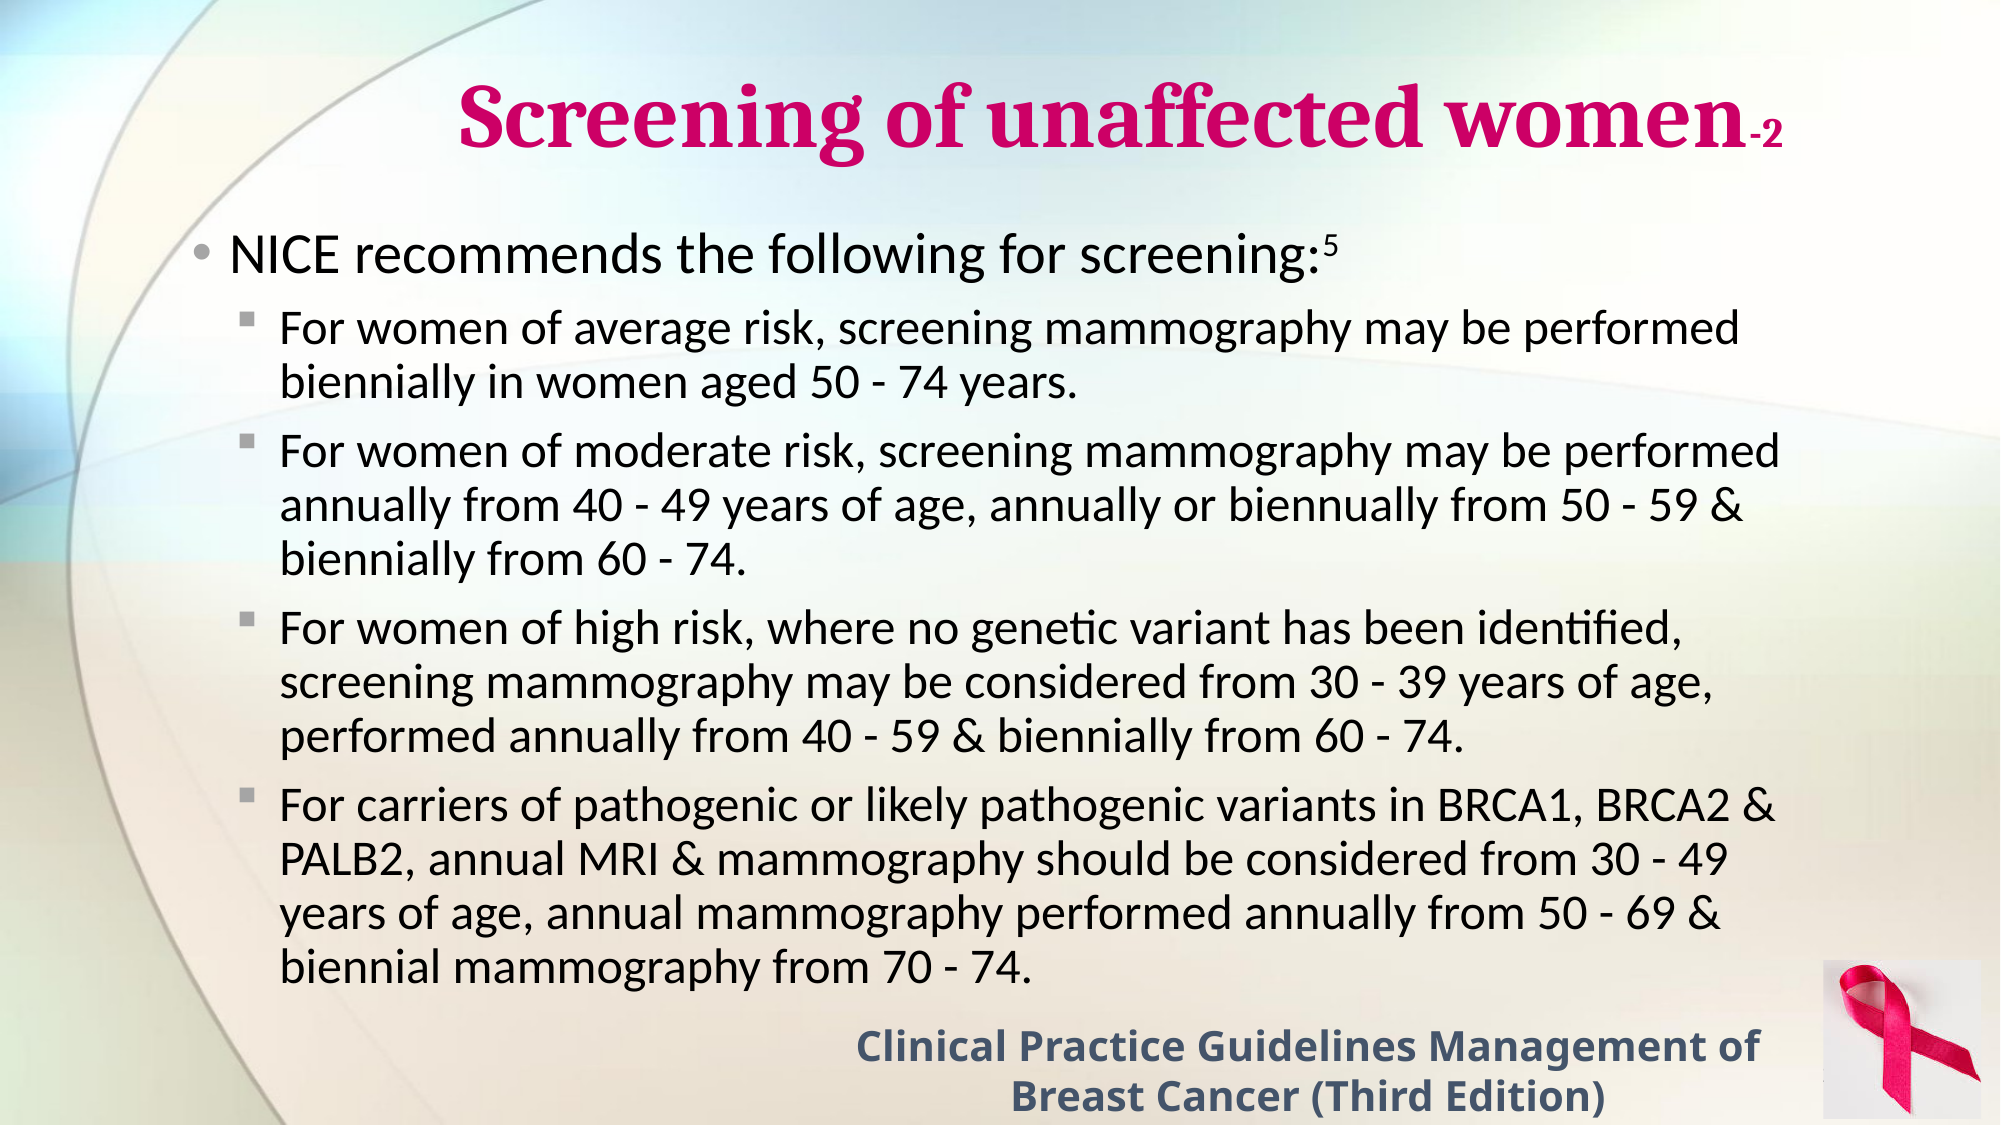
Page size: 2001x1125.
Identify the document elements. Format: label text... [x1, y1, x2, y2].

slide_number 22 [1325, 1042, 1813, 1103]
title Screening of unaffected women-2 [381, 44, 1863, 287]
list NICE recommends the following for screening:5 For women of average risk, screening mammography may be performed biennially in women aged 50 - 74 years. For women of moderate risk, screening mammography may be performed annually from 40 - 49 years of age, annually or biennually from 50 - 59 & biennially from 60 - 74. For women of high risk, where no genetic variant has been identified, screening mammography may be considered from 30 - 39 years of age, performed annually from 40 - 59 & biennially from 60 - 74. For carriers of pathogenic or likely pathogenic variants in BRCA1, BRCA2 & PALB2, annual MRI & mammography should be considered from 30 - 49 years of age, annual mammography performed annually from 50 - 69 & biennial mammography from 70 - 74. [176, 215, 1824, 1027]
picture [0, 0, 2001, 1125]
text_box Clinical Practice Guidelines Management of Breast Cancer (Third Edition) [792, 1027, 1824, 1125]
